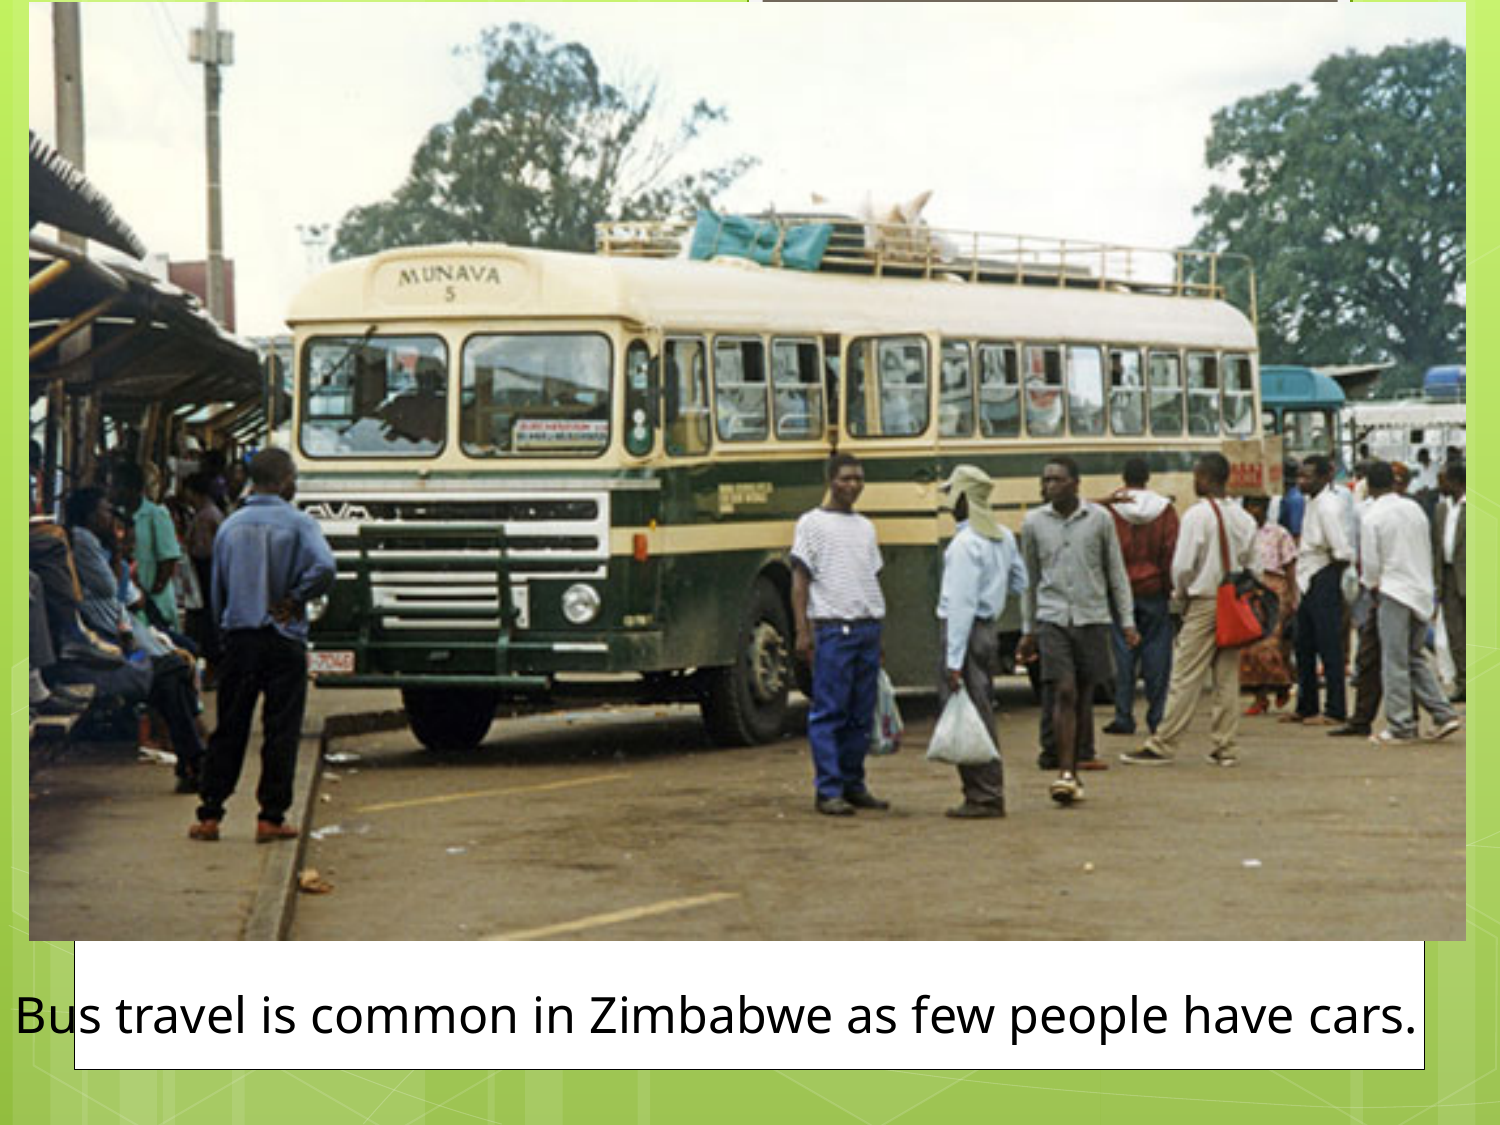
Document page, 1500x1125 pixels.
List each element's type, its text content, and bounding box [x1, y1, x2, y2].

picture [29, 2, 1466, 941]
text_box Bus travel is common in Zimbabwe as few people have cars. [0, 975, 1500, 1051]
